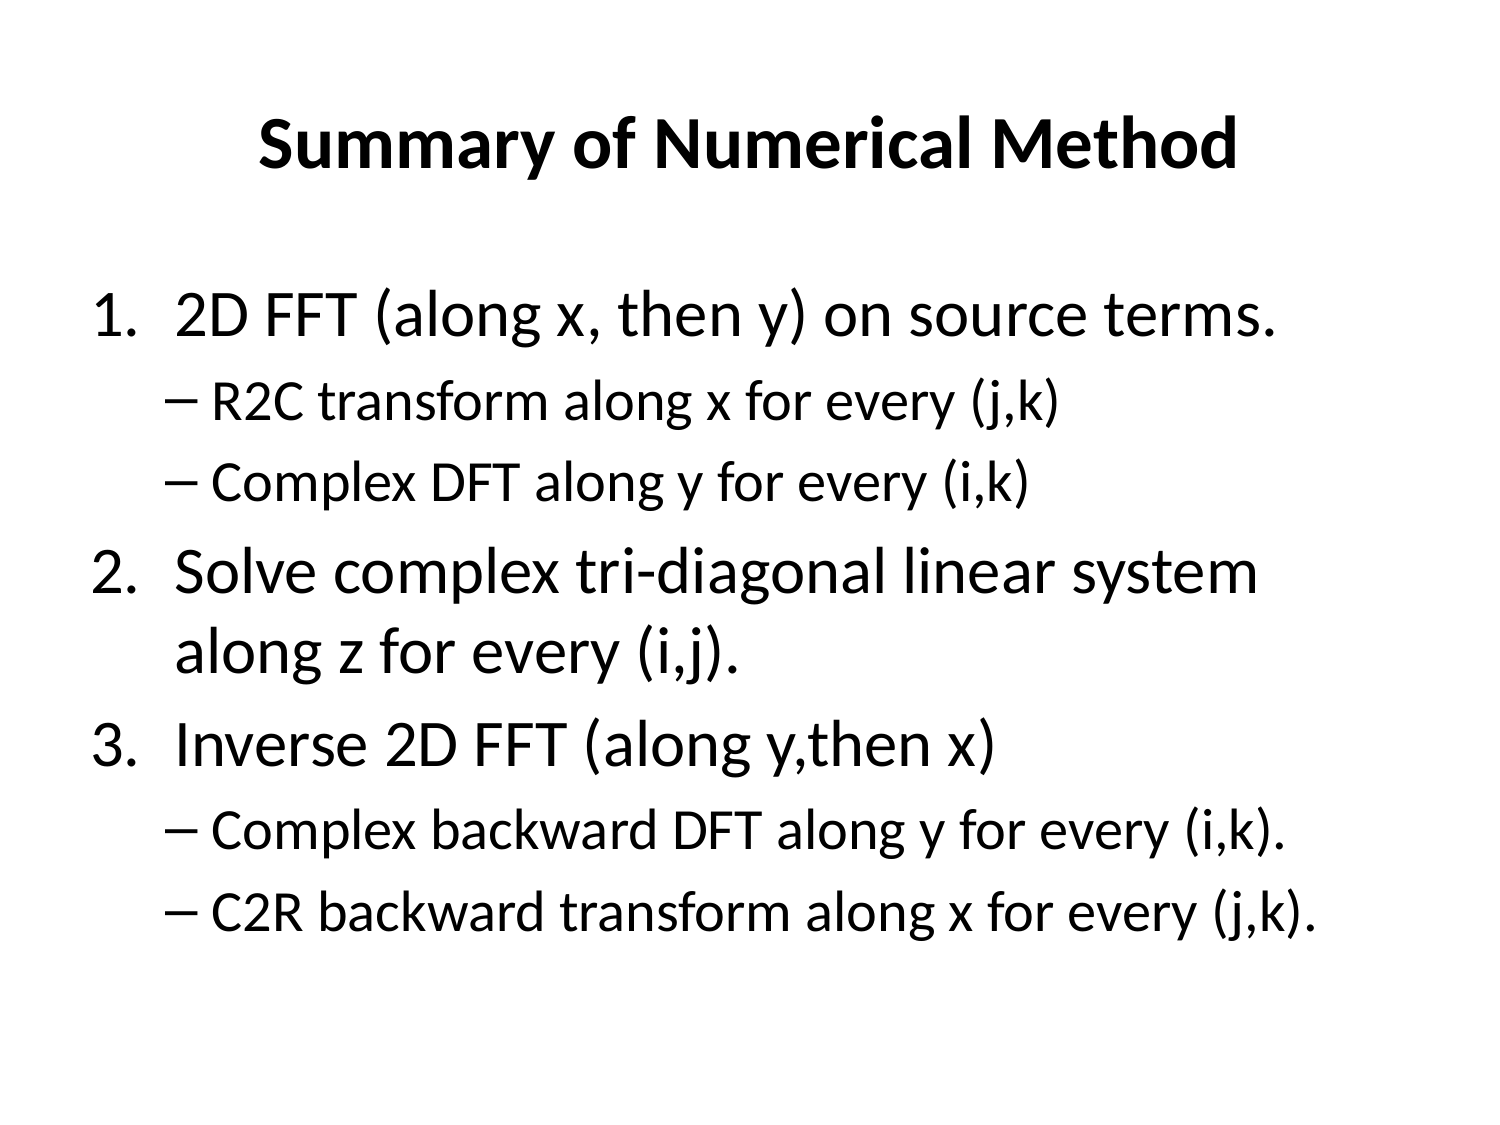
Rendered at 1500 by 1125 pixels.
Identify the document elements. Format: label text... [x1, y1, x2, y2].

title Summary of Numerical Method [75, 45, 1425, 233]
list 2D FFT (along x, then y) on source terms. R2C transform along x for every (j,k) Complex DFT along y for every (i,k) Solve complex tri-diagonal linear system along z for every (i,j). Inverse 2D FFT (along y,then x) Complex backward DFT along y for every (i,k). C2R backward transform along x for every (j,k). [75, 262, 1425, 1005]
